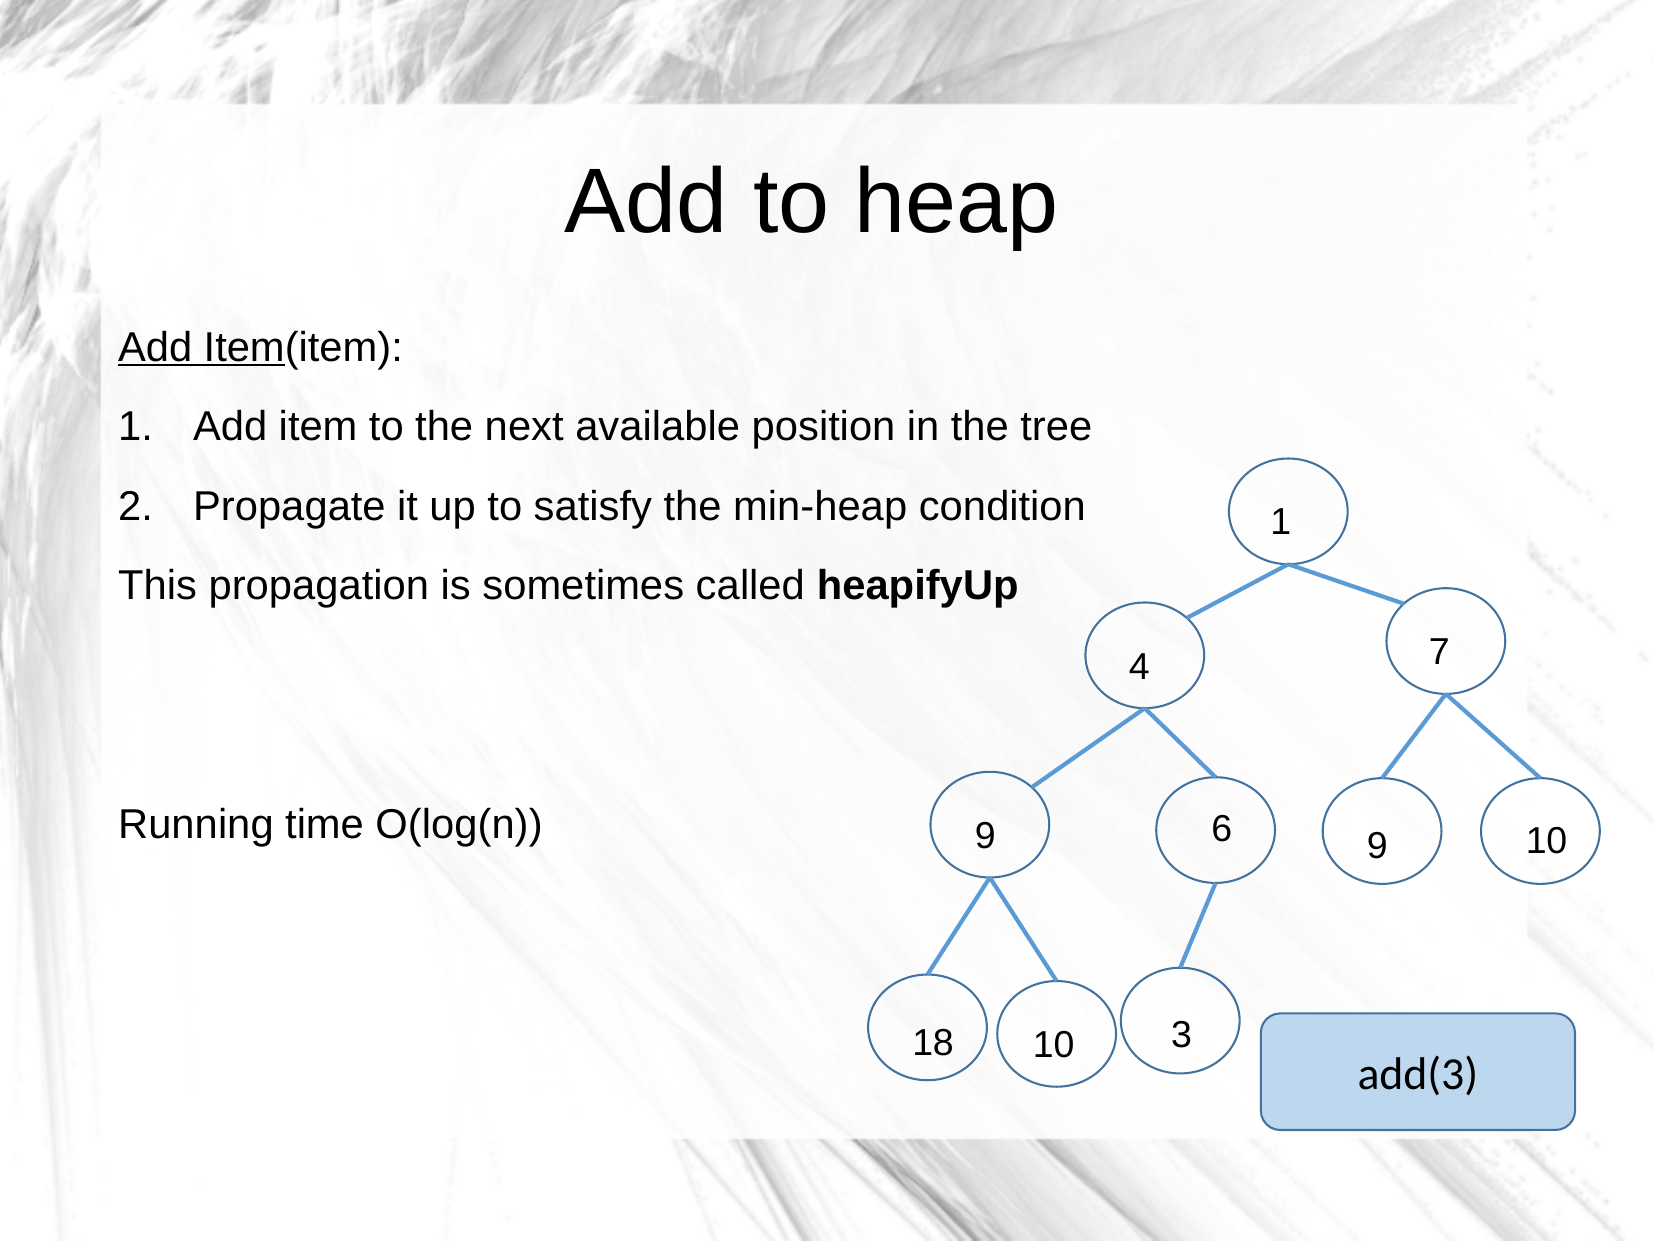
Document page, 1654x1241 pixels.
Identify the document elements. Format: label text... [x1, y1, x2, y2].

text_box [1480, 777, 1596, 885]
text_box [929, 770, 1051, 877]
title Add to heap [118, 112, 1506, 281]
text_box 1 [1255, 489, 1315, 550]
text_box 10 [1510, 808, 1606, 868]
list Add Item(item): Add item to the next available position in the tree Propagate it up to satisfy the min-heap condition This propagation is sometimes called heapifyUp Running time O(log(n)) [118, 319, 1571, 1102]
text_box [867, 973, 988, 1082]
text_box 18 [897, 1010, 985, 1070]
text_box [1119, 966, 1241, 1075]
text_box [1321, 777, 1443, 885]
text_box 9 [1352, 813, 1412, 874]
text_box 7 [1413, 619, 1474, 680]
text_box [1031, 708, 1145, 788]
text_box [1385, 587, 1507, 693]
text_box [1381, 693, 1446, 779]
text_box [1144, 708, 1216, 778]
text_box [927, 877, 990, 975]
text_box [989, 877, 1057, 981]
text_box add(3) [1259, 1012, 1577, 1132]
text_box [1227, 457, 1349, 564]
text_box [1155, 776, 1277, 884]
text_box 6 [1196, 796, 1256, 856]
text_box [1186, 564, 1289, 619]
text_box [1180, 882, 1216, 968]
text_box 3 [1156, 1002, 1216, 1063]
text_box [996, 980, 1118, 1088]
text_box 4 [1114, 634, 1174, 695]
picture [0, 0, 1654, 1241]
text_box 10 [1018, 1012, 1104, 1073]
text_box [1446, 693, 1541, 779]
text_box [1084, 601, 1206, 708]
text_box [1289, 564, 1404, 604]
text_box 9 [960, 803, 1020, 864]
